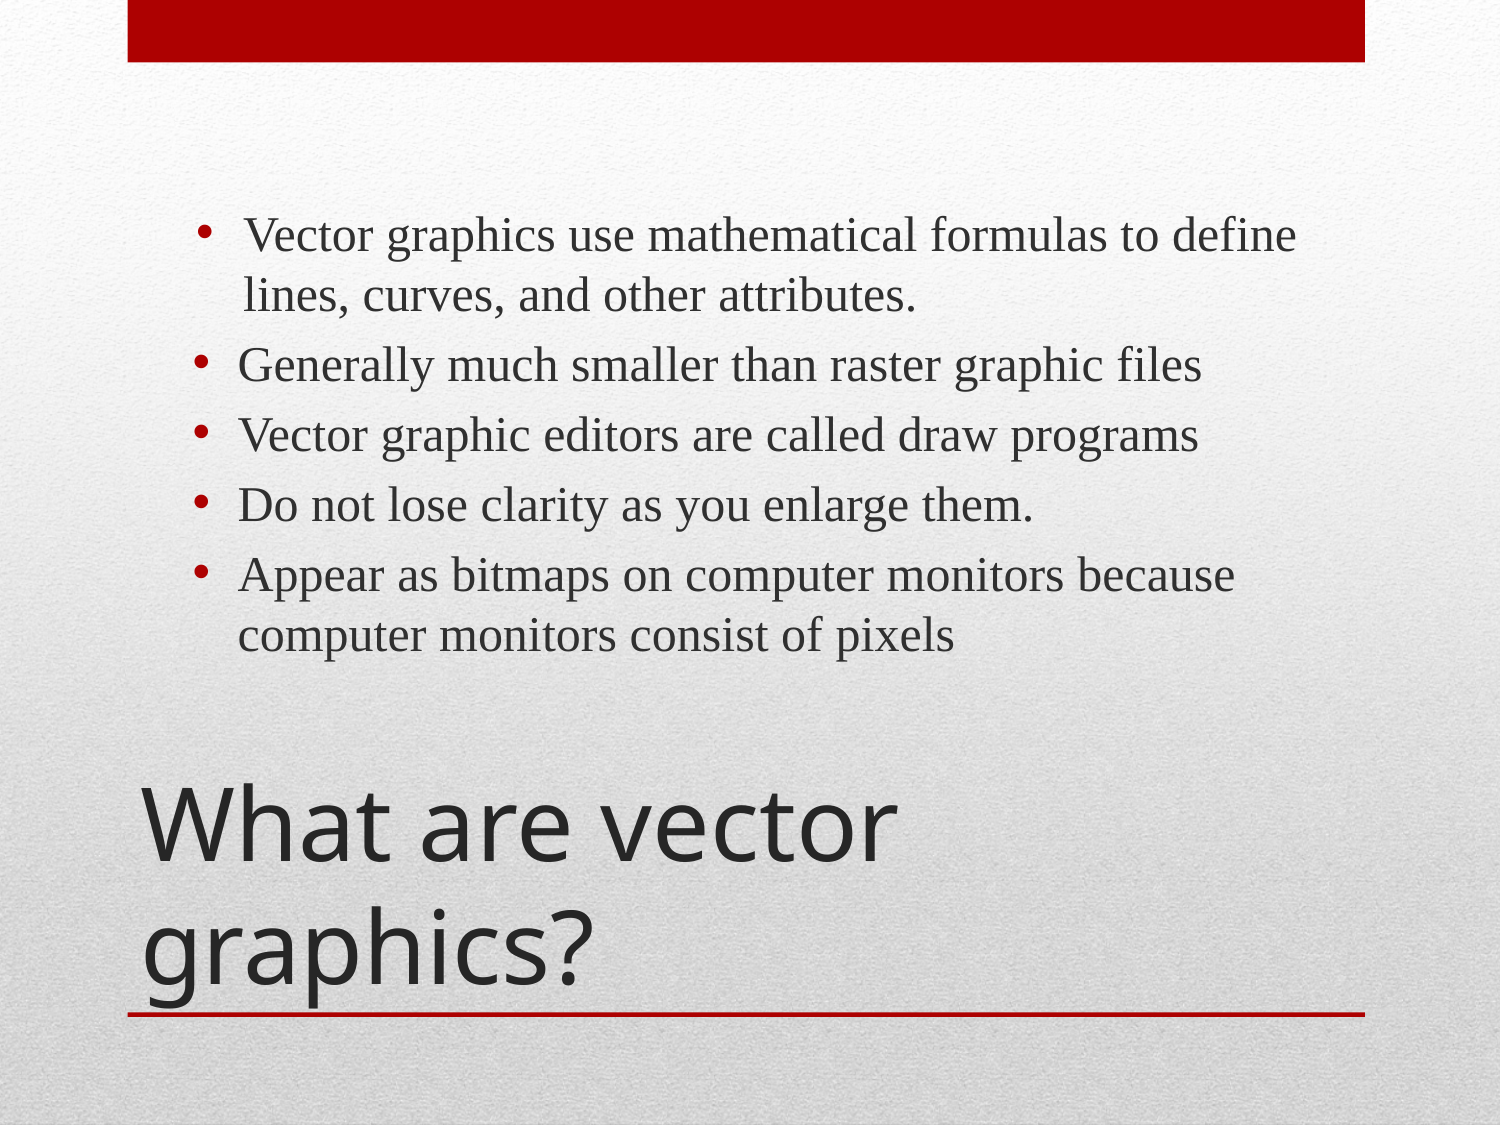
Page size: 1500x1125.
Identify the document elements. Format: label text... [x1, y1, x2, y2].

title What are vector graphics? [125, 750, 1238, 1013]
list Vector graphics use mathematical formulas to define lines, curves, and other attributes. Generally much smaller than raster graphic files Vector graphic editors are called draw programs Do not lose clarity as you enlarge them. Appear as bitmaps on computer monitors because computer monitors consist of pixels [125, 112, 1363, 750]
